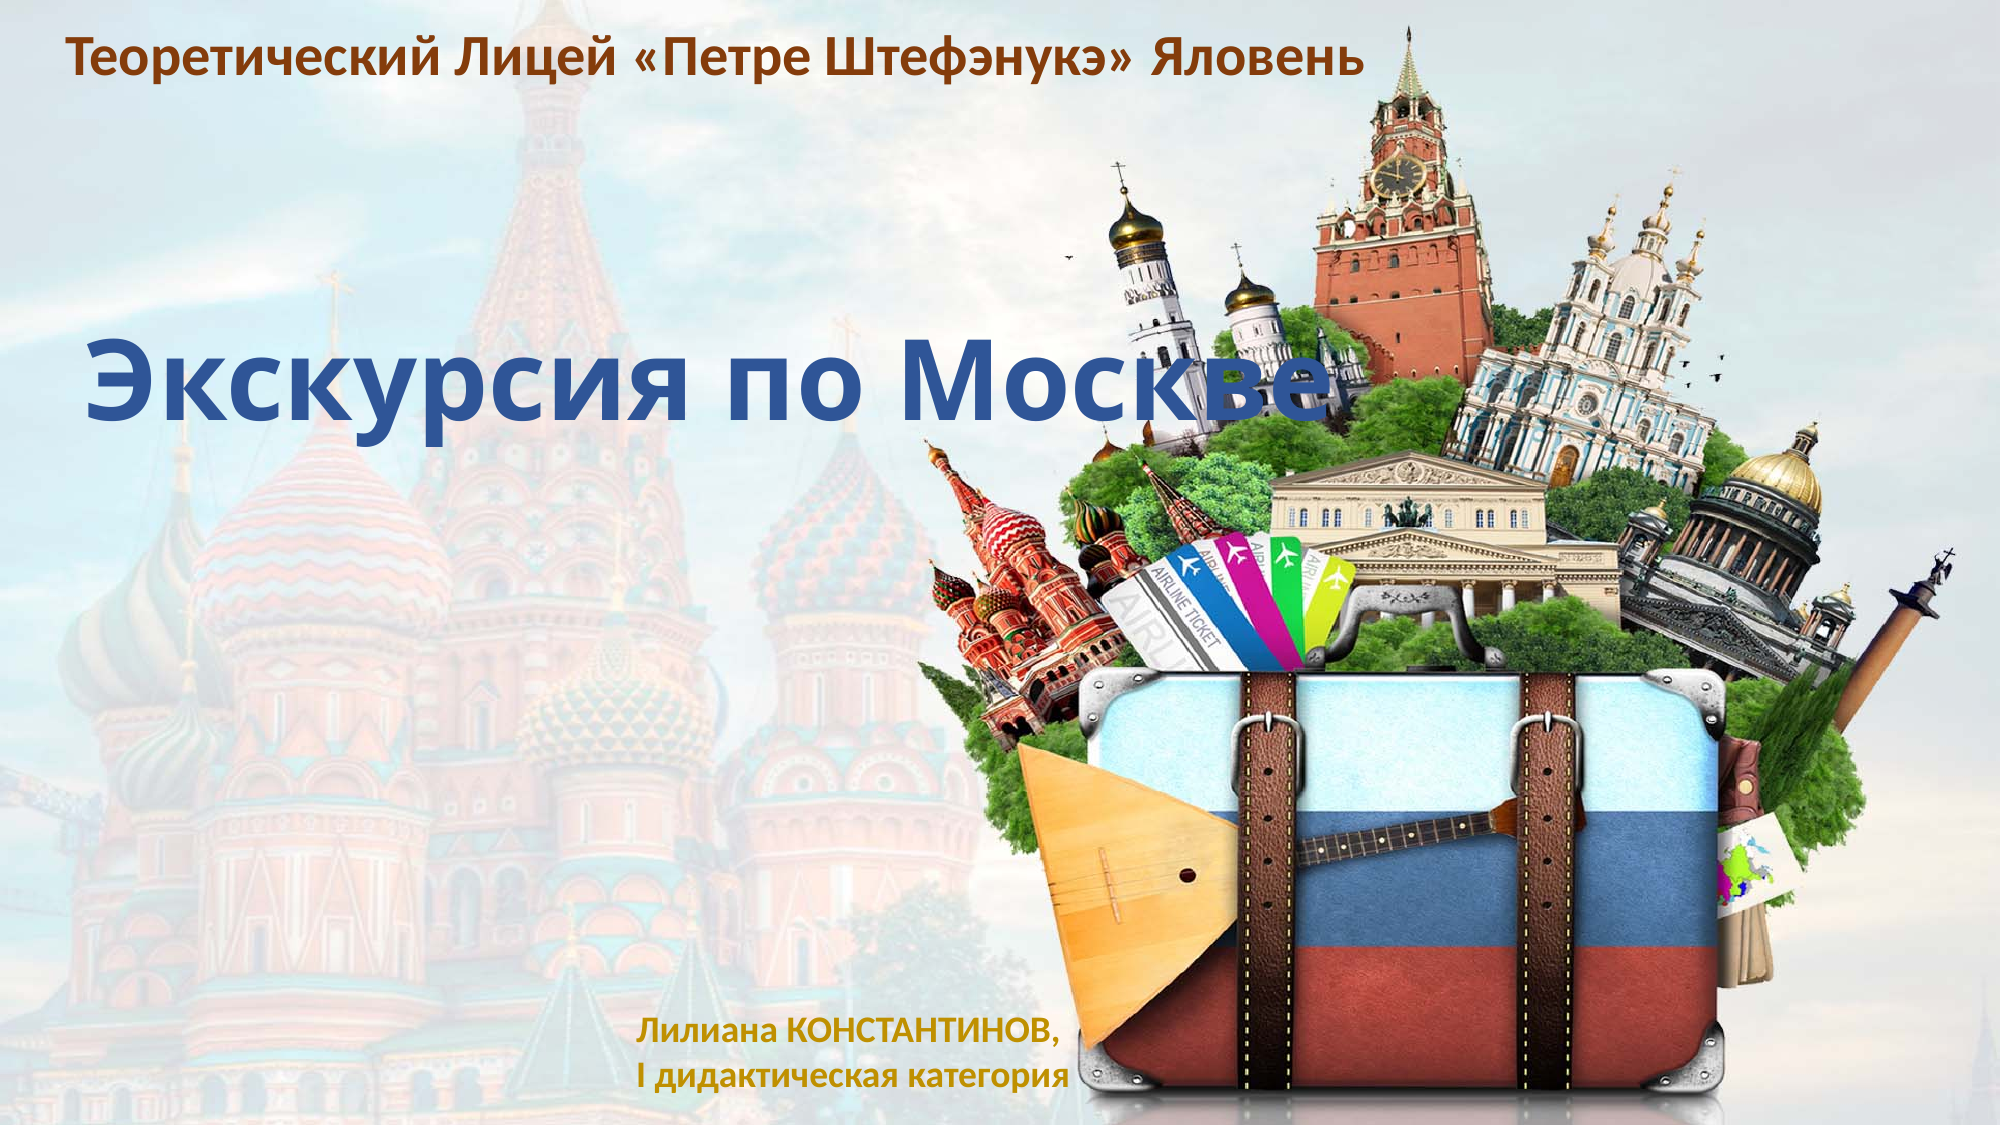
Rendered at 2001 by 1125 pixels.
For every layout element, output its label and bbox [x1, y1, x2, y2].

list [0, 0, 2000, 1125]
